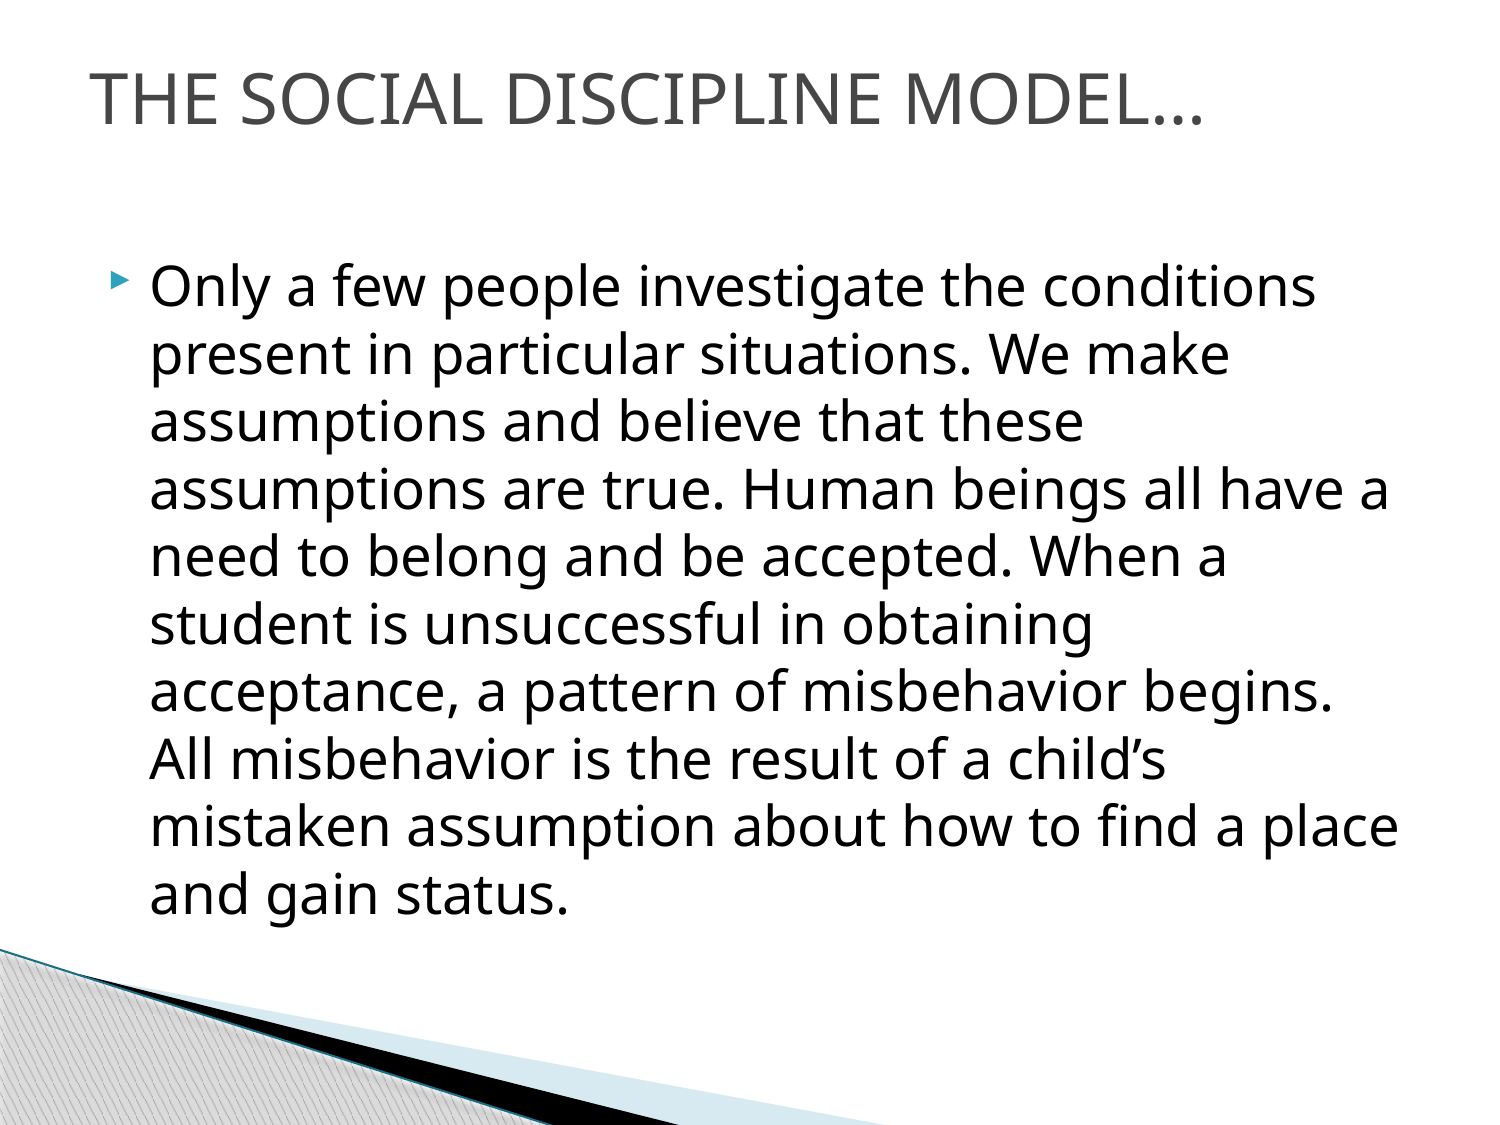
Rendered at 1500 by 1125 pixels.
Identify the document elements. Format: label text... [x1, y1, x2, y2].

title THE SOCIAL DISCIPLINE MODEL… [75, 45, 1425, 233]
list Only a few people investigate the conditions present in particular situations. We make assumptions and believe that these assumptions are true. Human beings all have a need to belong and be accepted. When a student is unsuccessful in obtaining acceptance, a pattern of misbehavior begins. All misbehavior is the result of a child’s mistaken assumption about how to find a place and gain status. [75, 243, 1425, 986]
